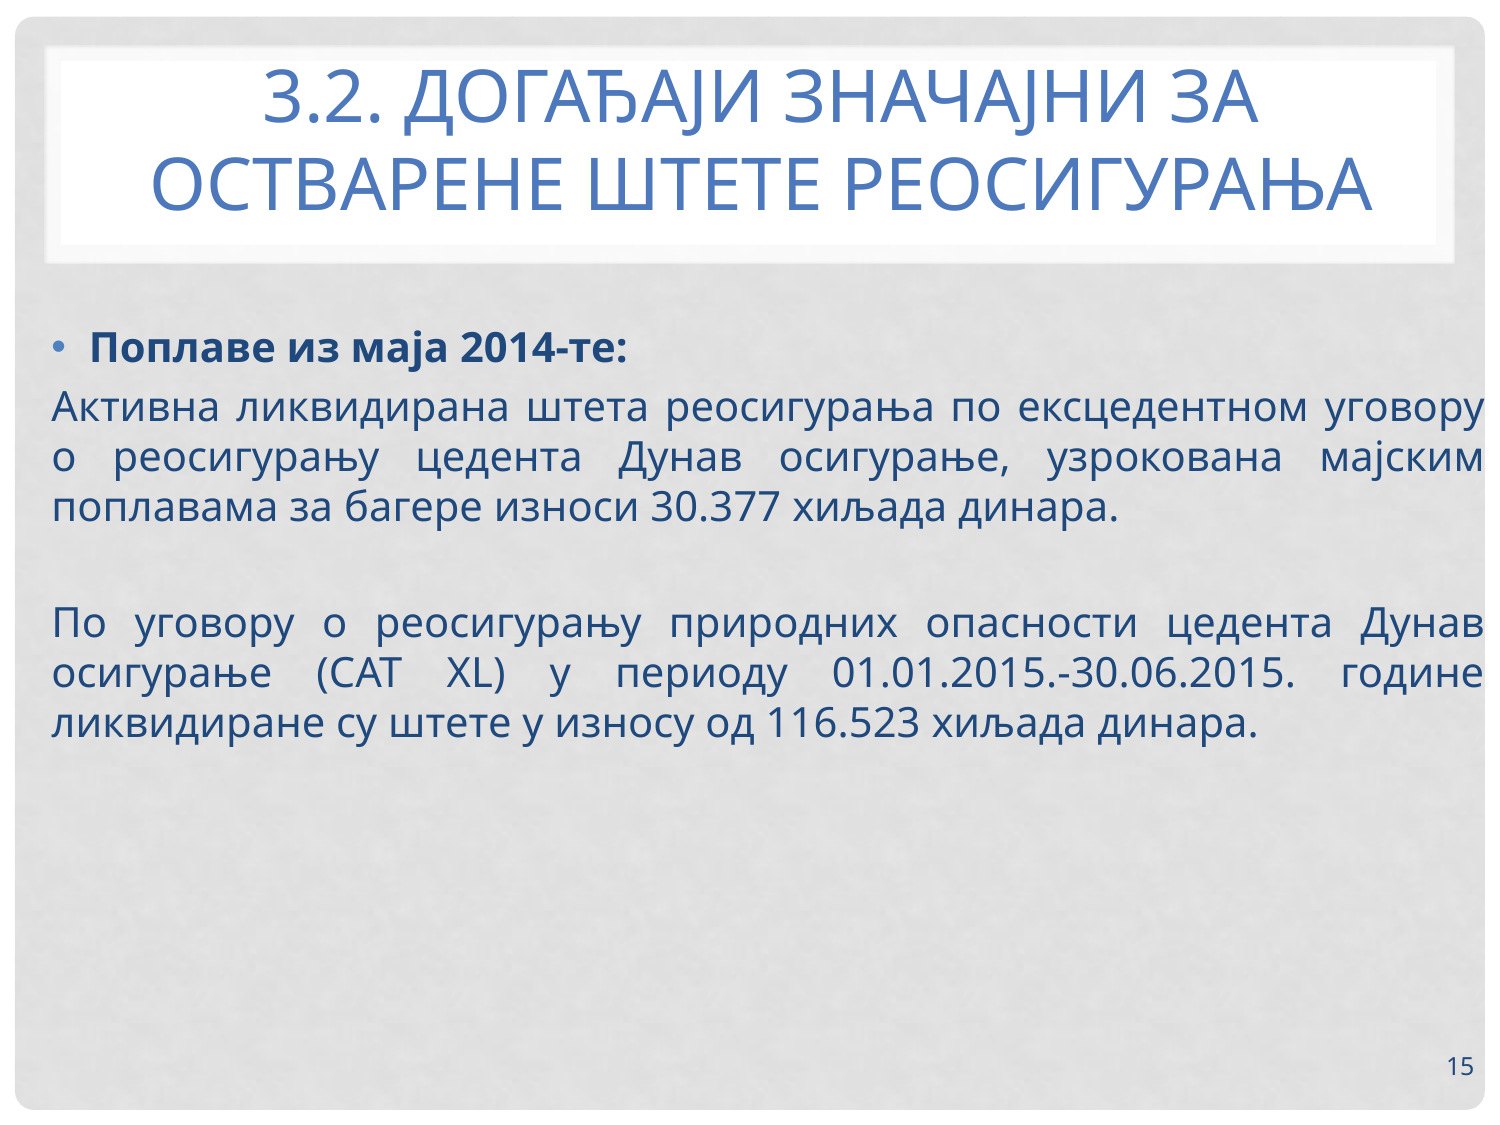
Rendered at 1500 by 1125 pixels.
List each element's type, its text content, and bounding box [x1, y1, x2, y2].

list Поплаве из маја 2014-те: Активна ликвидирана штета реосигурања по ексцедентном уговору о реосигурању цедента Дунав осигурање, узрокована мајским поплавама за багере износи 30.377 хиљада динара. По уговору о реосигурању природних опасности цедента Дунав осигурање (CAT XL) у периоду 01.01.2015.-30.06.2015. године ликвидиране су штете у износу од 116.523 хиљада динара. [17, 255, 1500, 1106]
title 3.2. ДОГАЂАЈИ ЗНАЧАЈНИ ЗА ОСТВАРЕНЕ ШТЕТЕ РЕОСИГУРАЊА [76, 30, 1447, 244]
slide_number 15 [1399, 1035, 1490, 1100]
